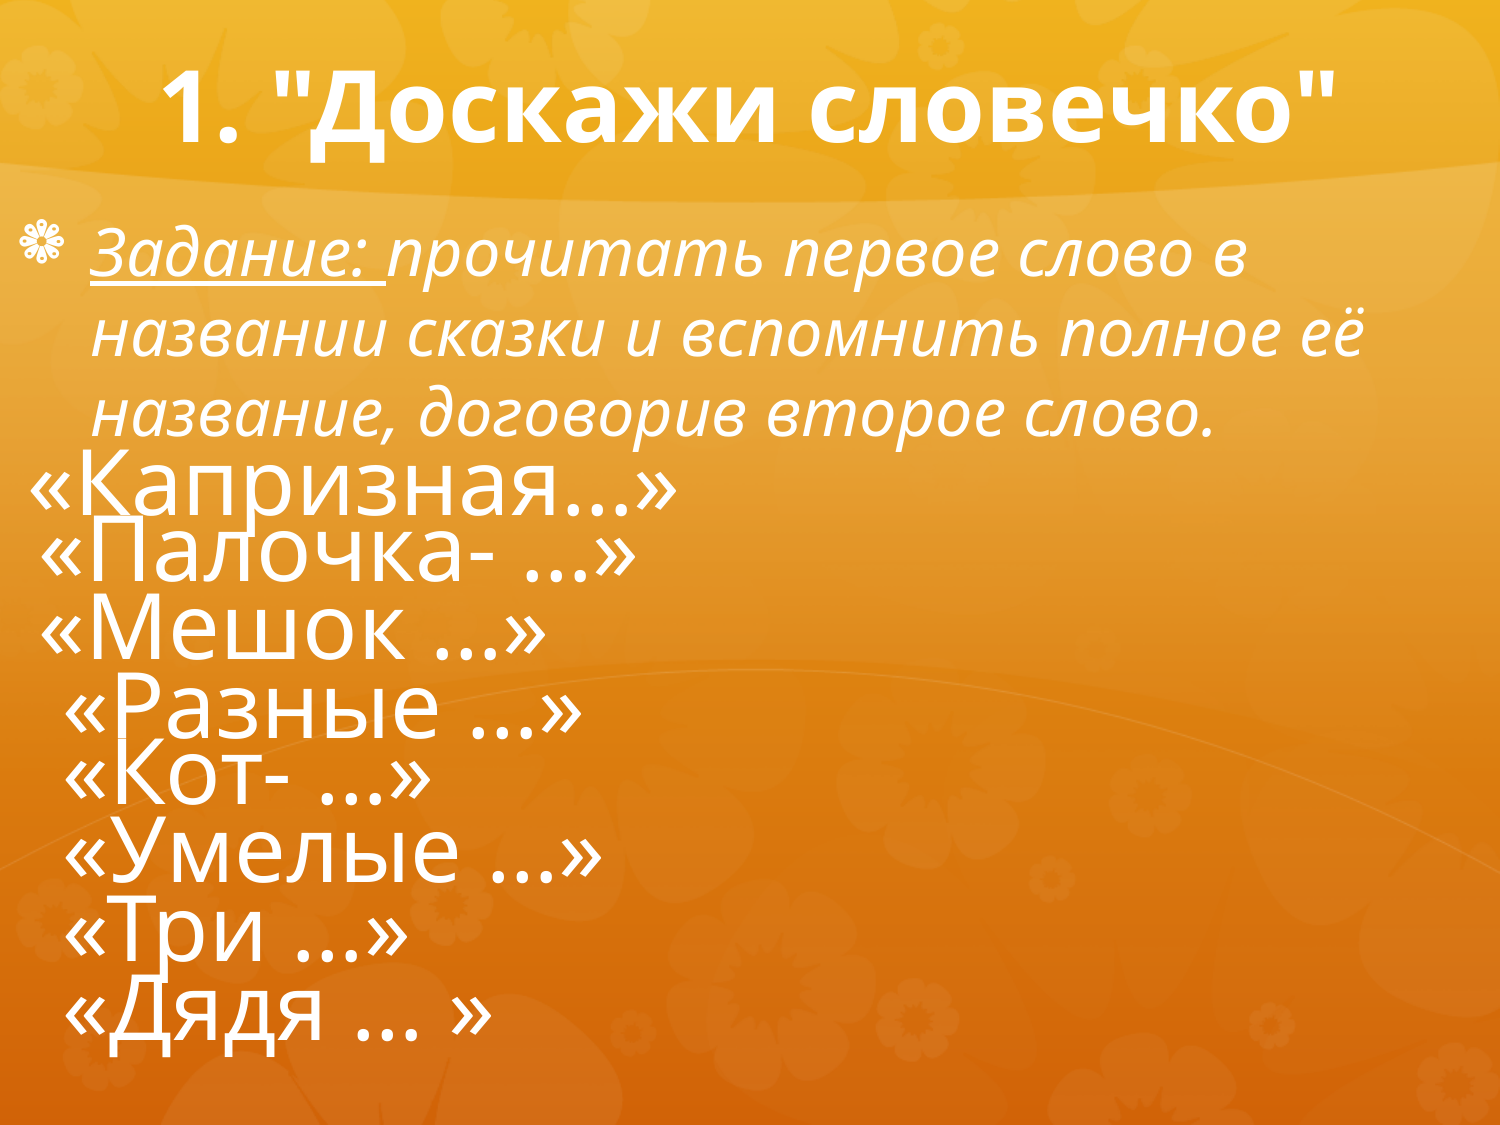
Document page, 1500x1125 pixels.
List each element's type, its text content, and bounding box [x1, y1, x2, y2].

picture [0, 0, 1500, 1125]
title 1. "Доскажи словечко" [127, 14, 1372, 202]
list Задание: прочитать первое слово в названии сказки и вспомнить полное её название, договорив второе слово. «Капризная…» «Палочка- …» «Мешок …» «Разные …» «Кот- …» «Умелые …» «Три …» «Дядя … » [0, 202, 1462, 1125]
